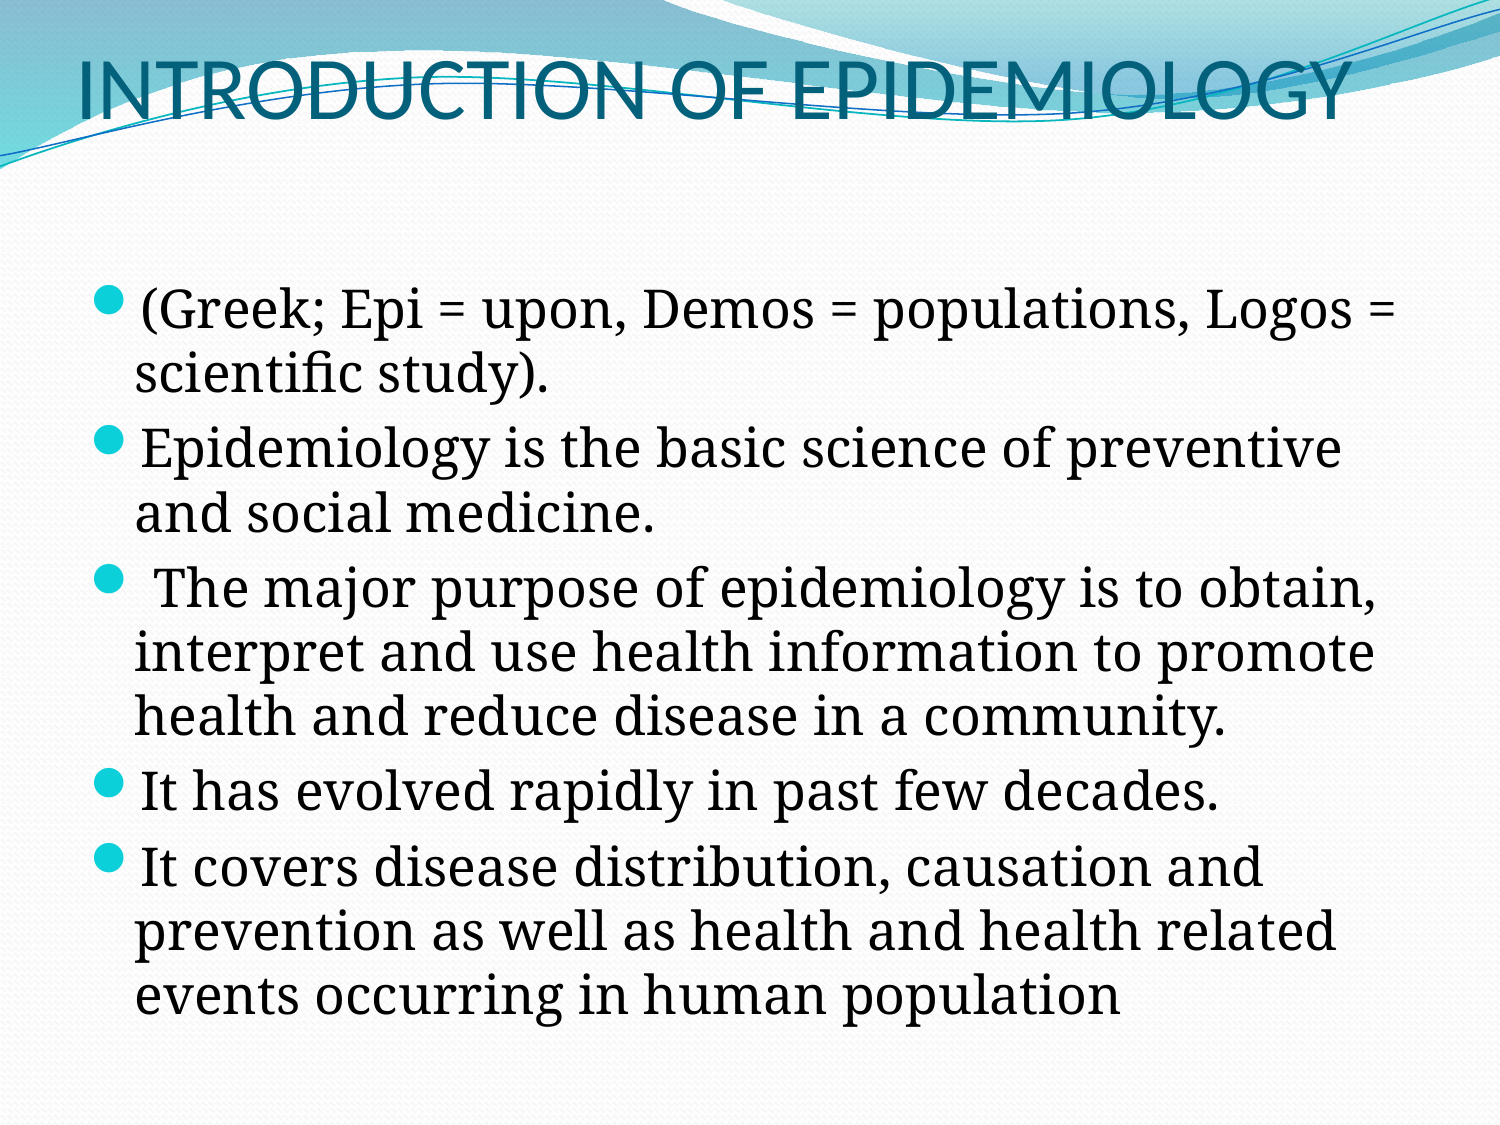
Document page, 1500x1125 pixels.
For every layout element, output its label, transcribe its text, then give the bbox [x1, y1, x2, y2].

list (Greek; Epi = upon, Demos = populations, Logos = scientific study). Epidemiology is the basic science of preventive and social medicine. The major purpose of epidemiology is to obtain, interpret and use health information to promote health and reduce disease in a community. It has evolved rapidly in past few decades. It covers disease distribution, causation and prevention as well as health and health related events occurring in human population [75, 267, 1425, 1038]
title INTRODUCTION OF EPIDEMIOLOGY [75, 0, 1425, 138]
